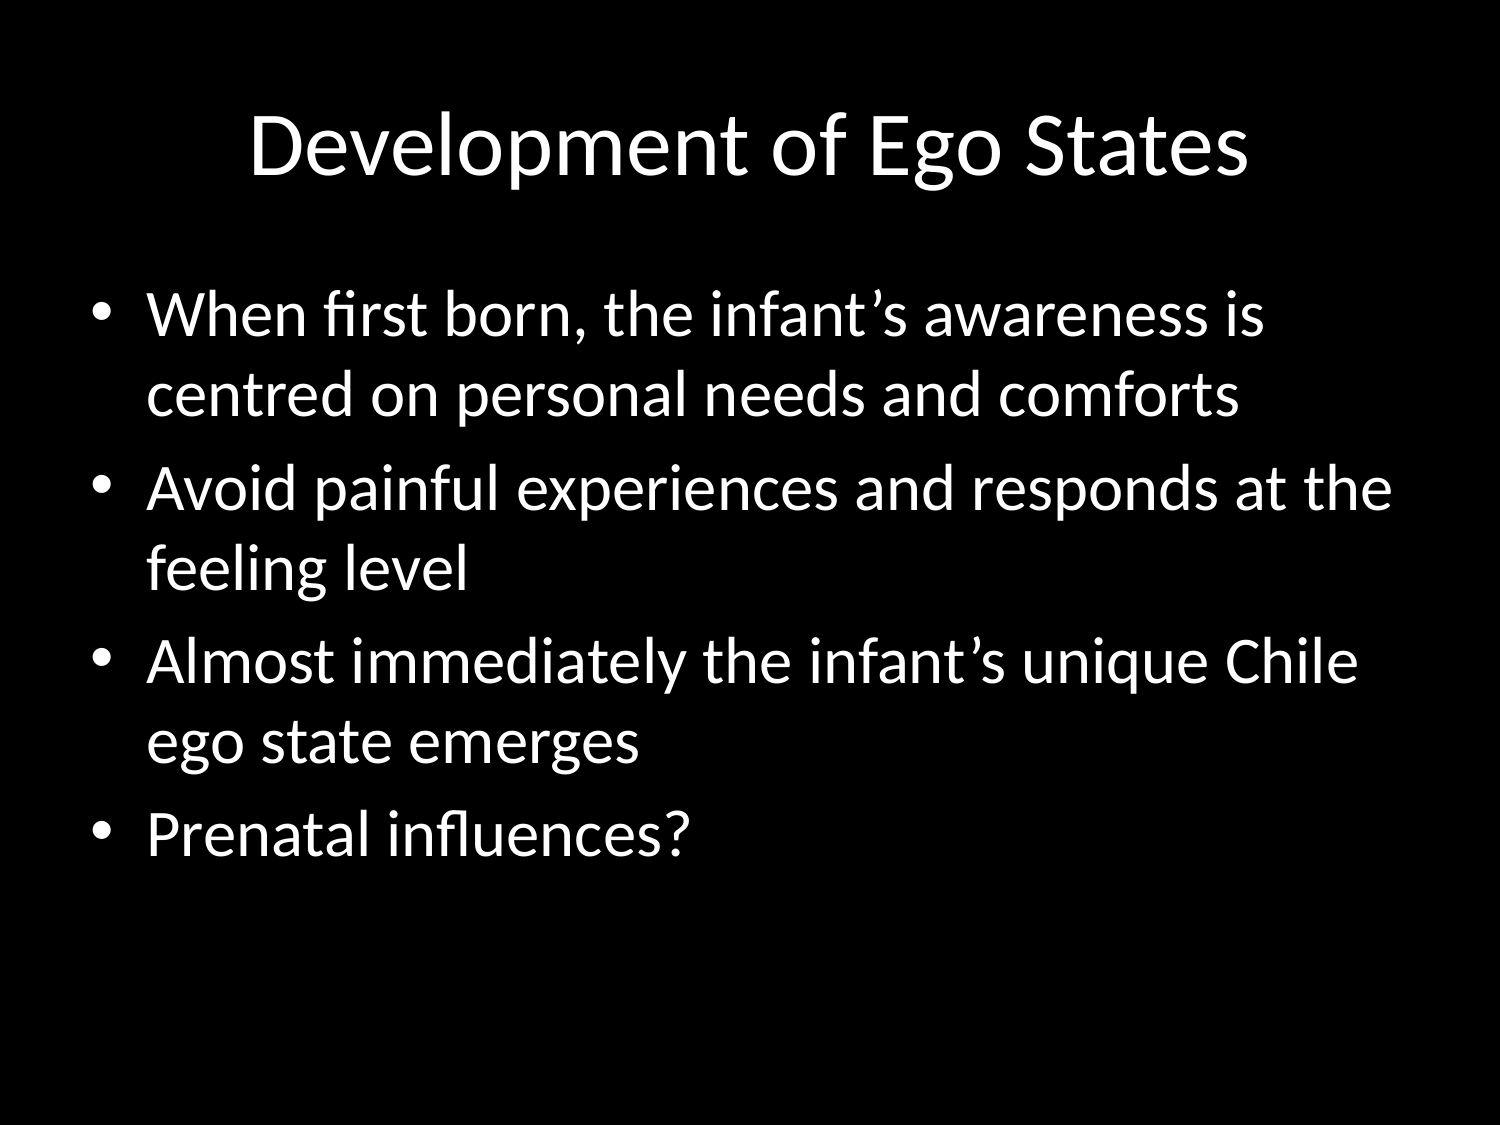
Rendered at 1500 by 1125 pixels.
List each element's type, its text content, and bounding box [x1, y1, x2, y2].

title Development of Ego States [75, 45, 1425, 233]
list When first born, the infant’s awareness is centred on personal needs and comforts Avoid painful experiences and responds at the feeling level Almost immediately the infant’s unique Chile ego state emerges Prenatal influences? [75, 262, 1425, 1005]
